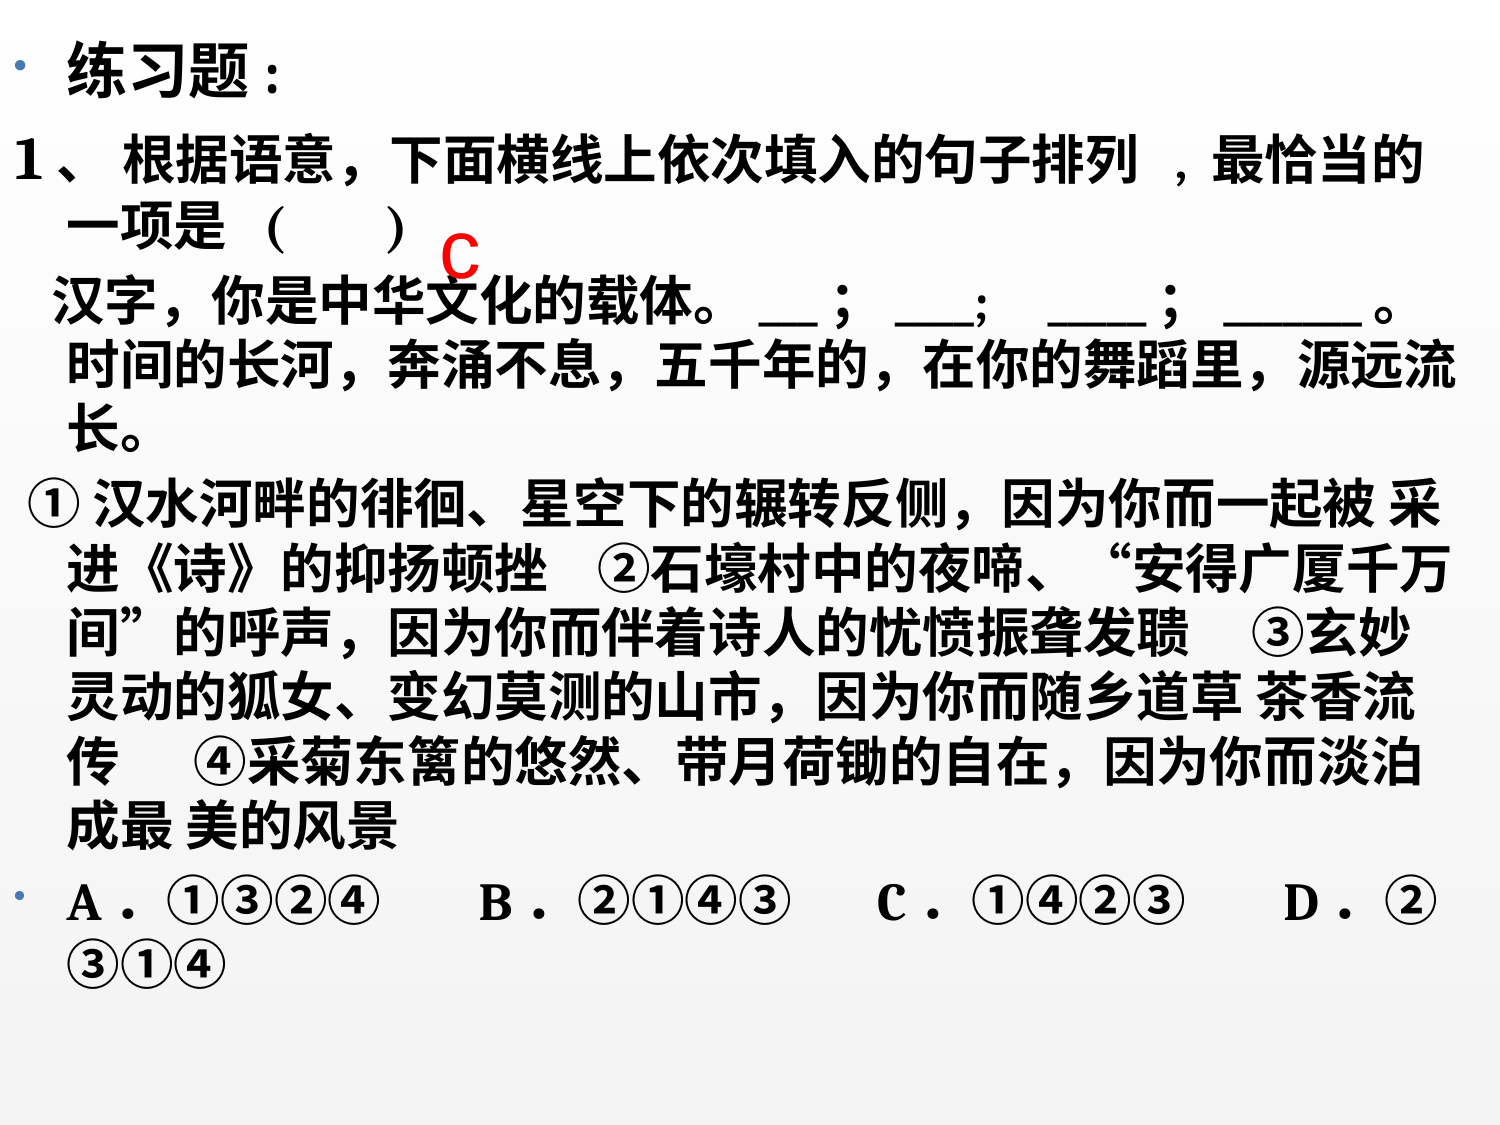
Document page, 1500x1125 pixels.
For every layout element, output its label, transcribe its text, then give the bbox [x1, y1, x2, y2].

list 练习题: 1、 根据语意，下面横线上依次填入的句子排列 , 最恰当的一项是 ( ) 汉字，你是中华文化的载体。___；____; _____；_______。时间的长河，奔涌不息，五千年的，在你的舞蹈里，源远流长。 ①汉水河畔的徘徊、星空下的辗转反侧，因为你而一起被 采进《诗》的抑扬顿挫 ②石壕村中的夜啼、“安得广厦千万间”的呼声，因为你而伴着诗人的忧愤振聋发聩 ③玄妙灵动的狐女、变幻莫测的山市，因为你而随乡道草 茶香流传 ④采菊东篱的悠然、带月荷锄的自在，因为你而淡泊成最 美的风景 A．①③②④ B．②①④③ C．①④②③ D．②③①④ [0, 24, 1475, 1005]
text_box c [425, 187, 625, 303]
